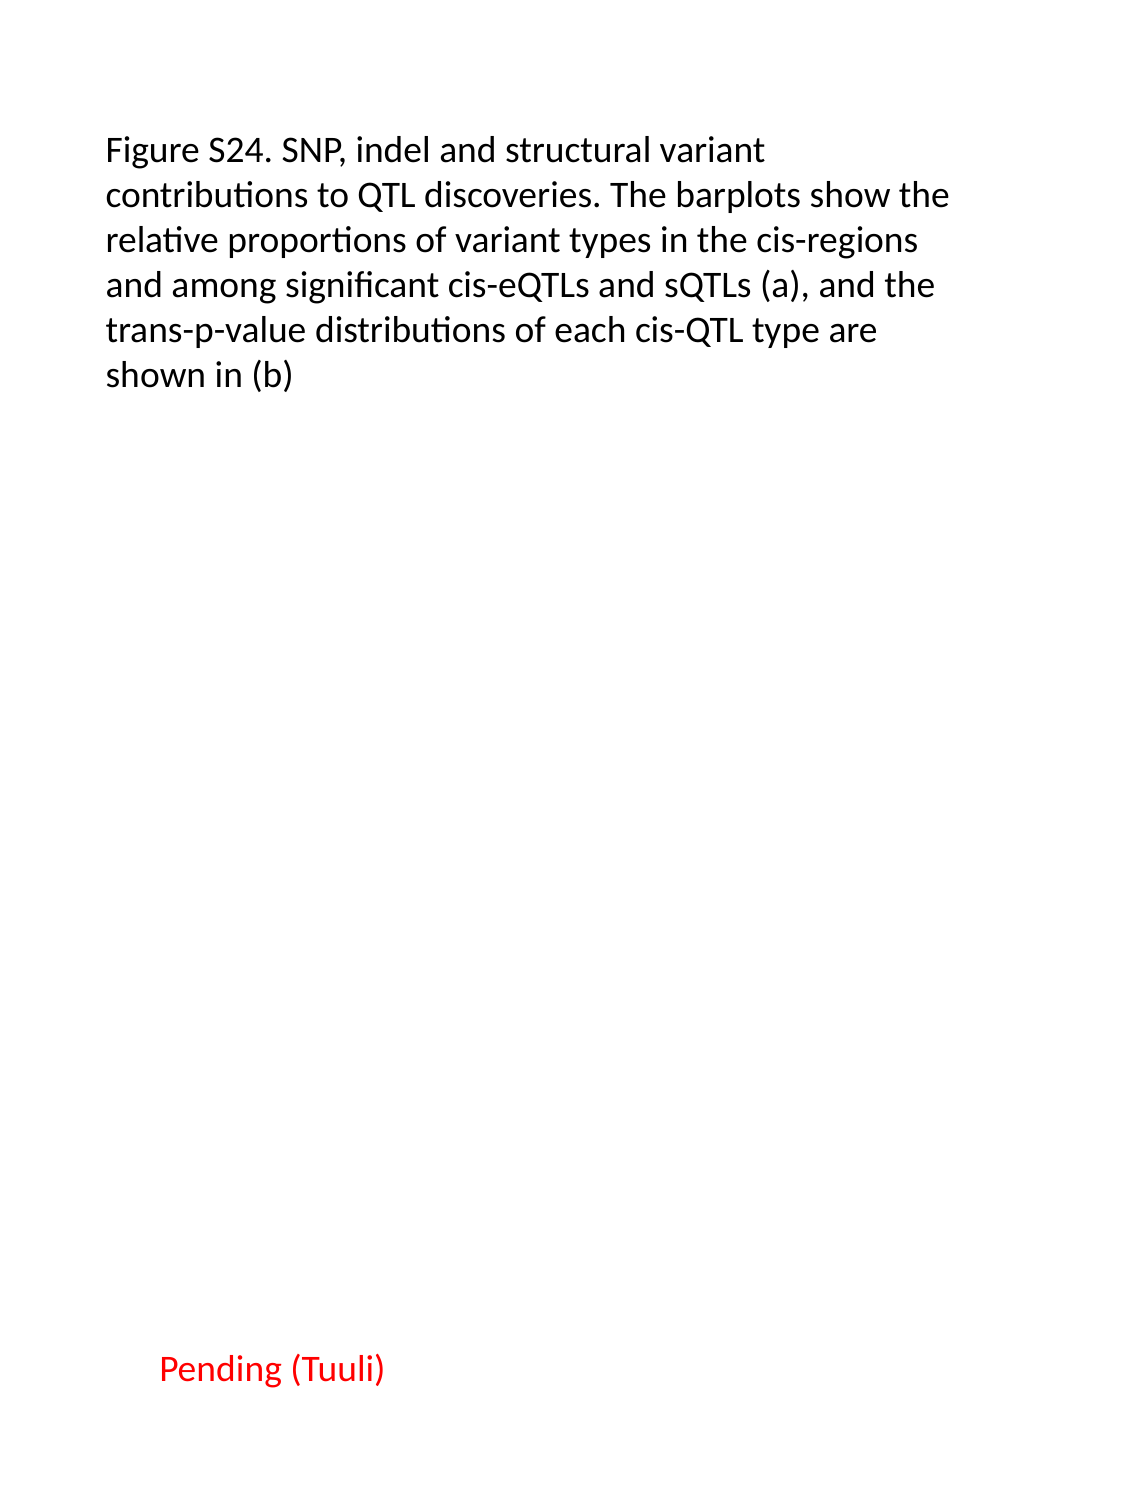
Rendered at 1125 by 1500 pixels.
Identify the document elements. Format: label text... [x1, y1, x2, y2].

text_box Pending (Tuuli) [144, 1336, 409, 1397]
text_box Figure S24. SNP, indel and structural variant contributions to QTL discoveries. The barplots show the relative proportions of variant types in the cis-regions and among significant cis-eQTLs and sQTLs (a), and the trans-p-value distributions of each cis-QTL type are shown in (b) [90, 117, 984, 403]
